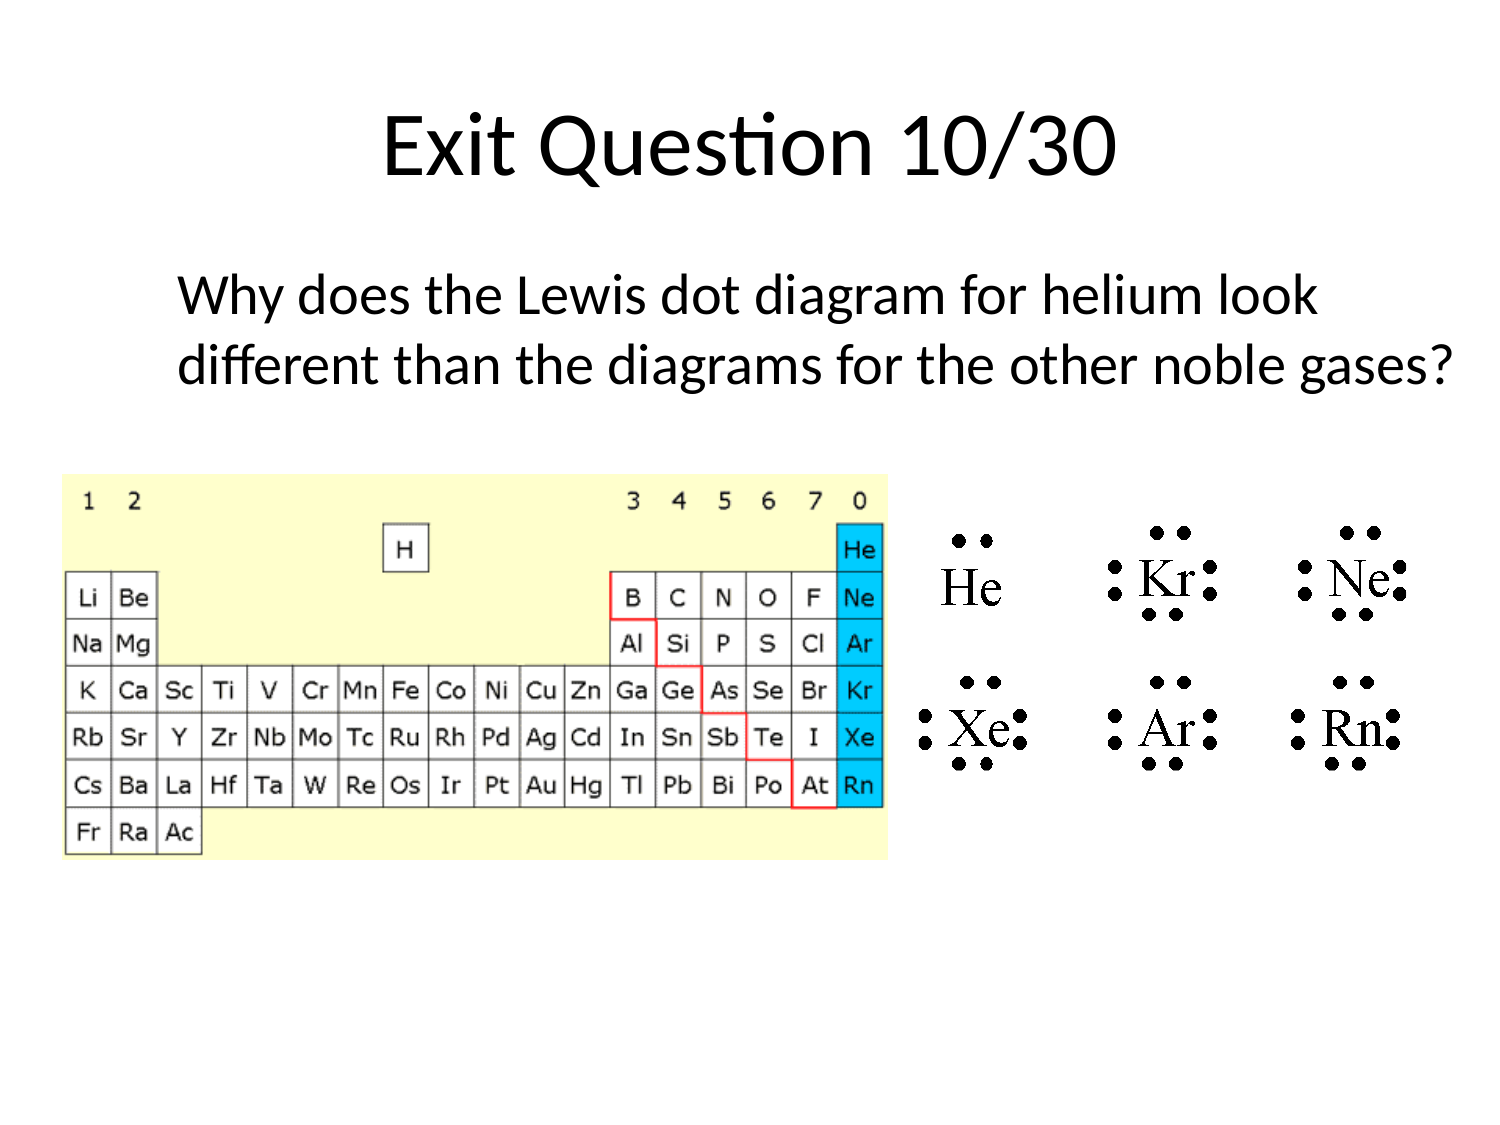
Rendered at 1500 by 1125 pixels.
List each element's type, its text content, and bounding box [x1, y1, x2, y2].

picture [62, 474, 888, 860]
text_box Why does the Lewis dot diagram for helium look different than the diagrams for the other noble gases? [162, 248, 1475, 404]
picture [918, 507, 1407, 771]
title Exit Question 10/30 [75, 45, 1425, 233]
